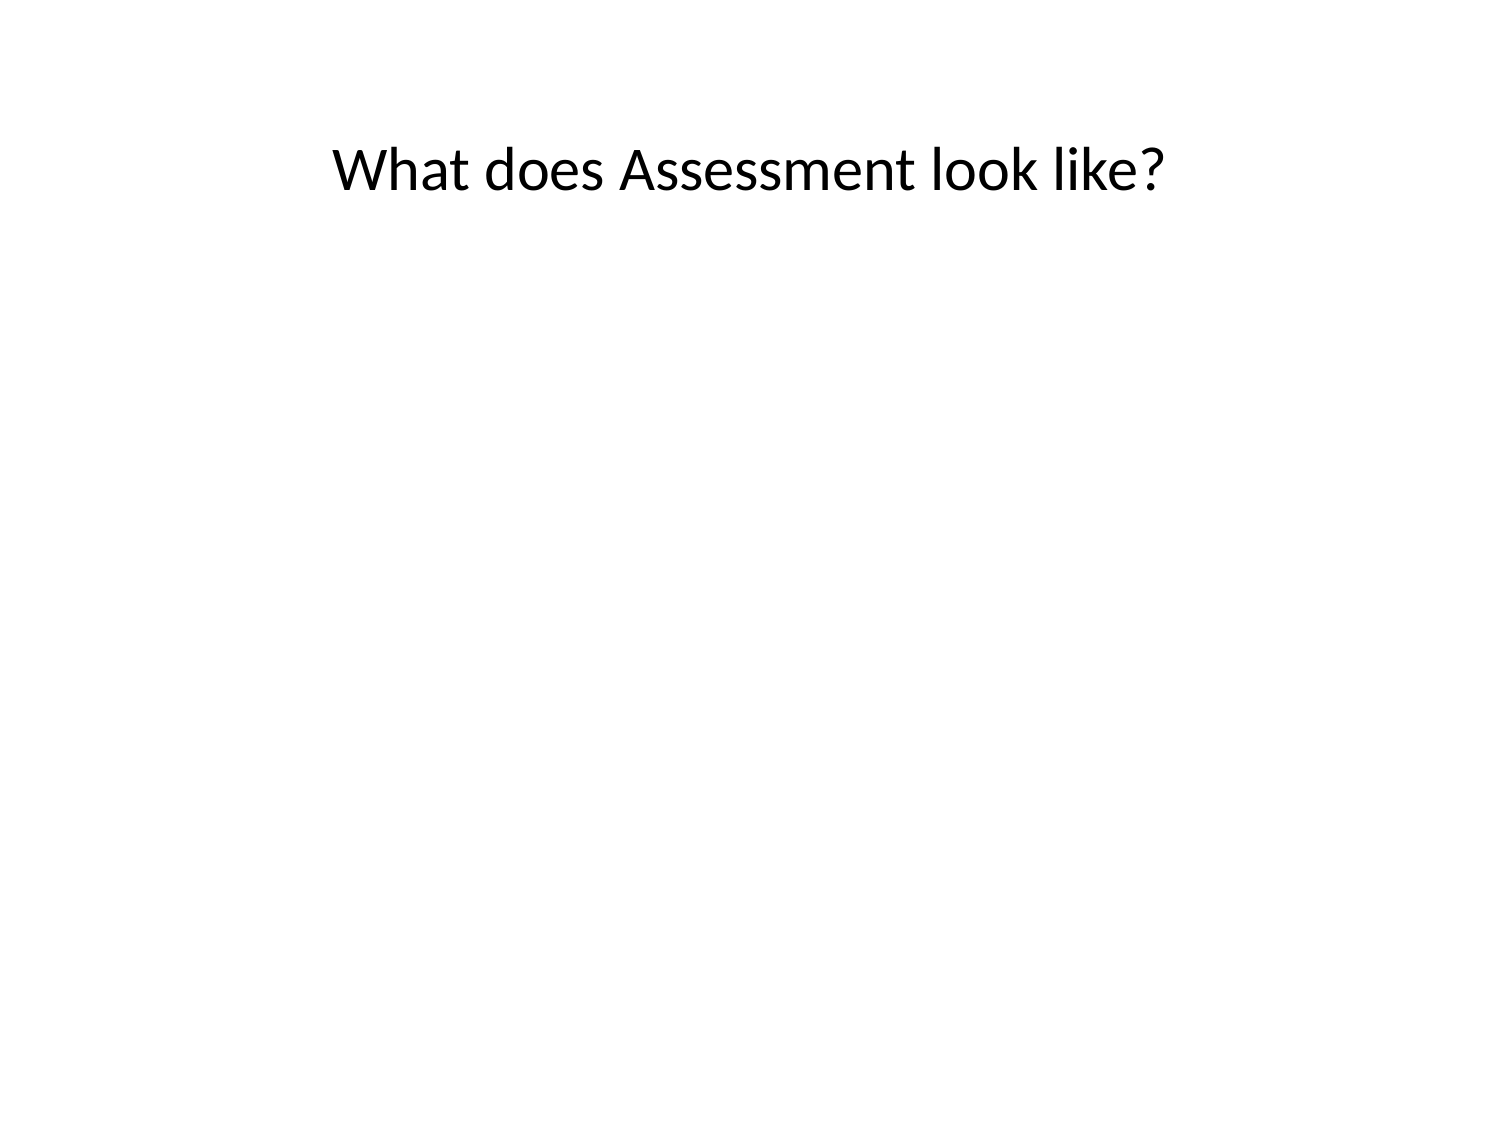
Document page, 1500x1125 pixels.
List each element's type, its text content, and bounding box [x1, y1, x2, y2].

list What does Assessment look like? [75, 53, 1425, 212]
